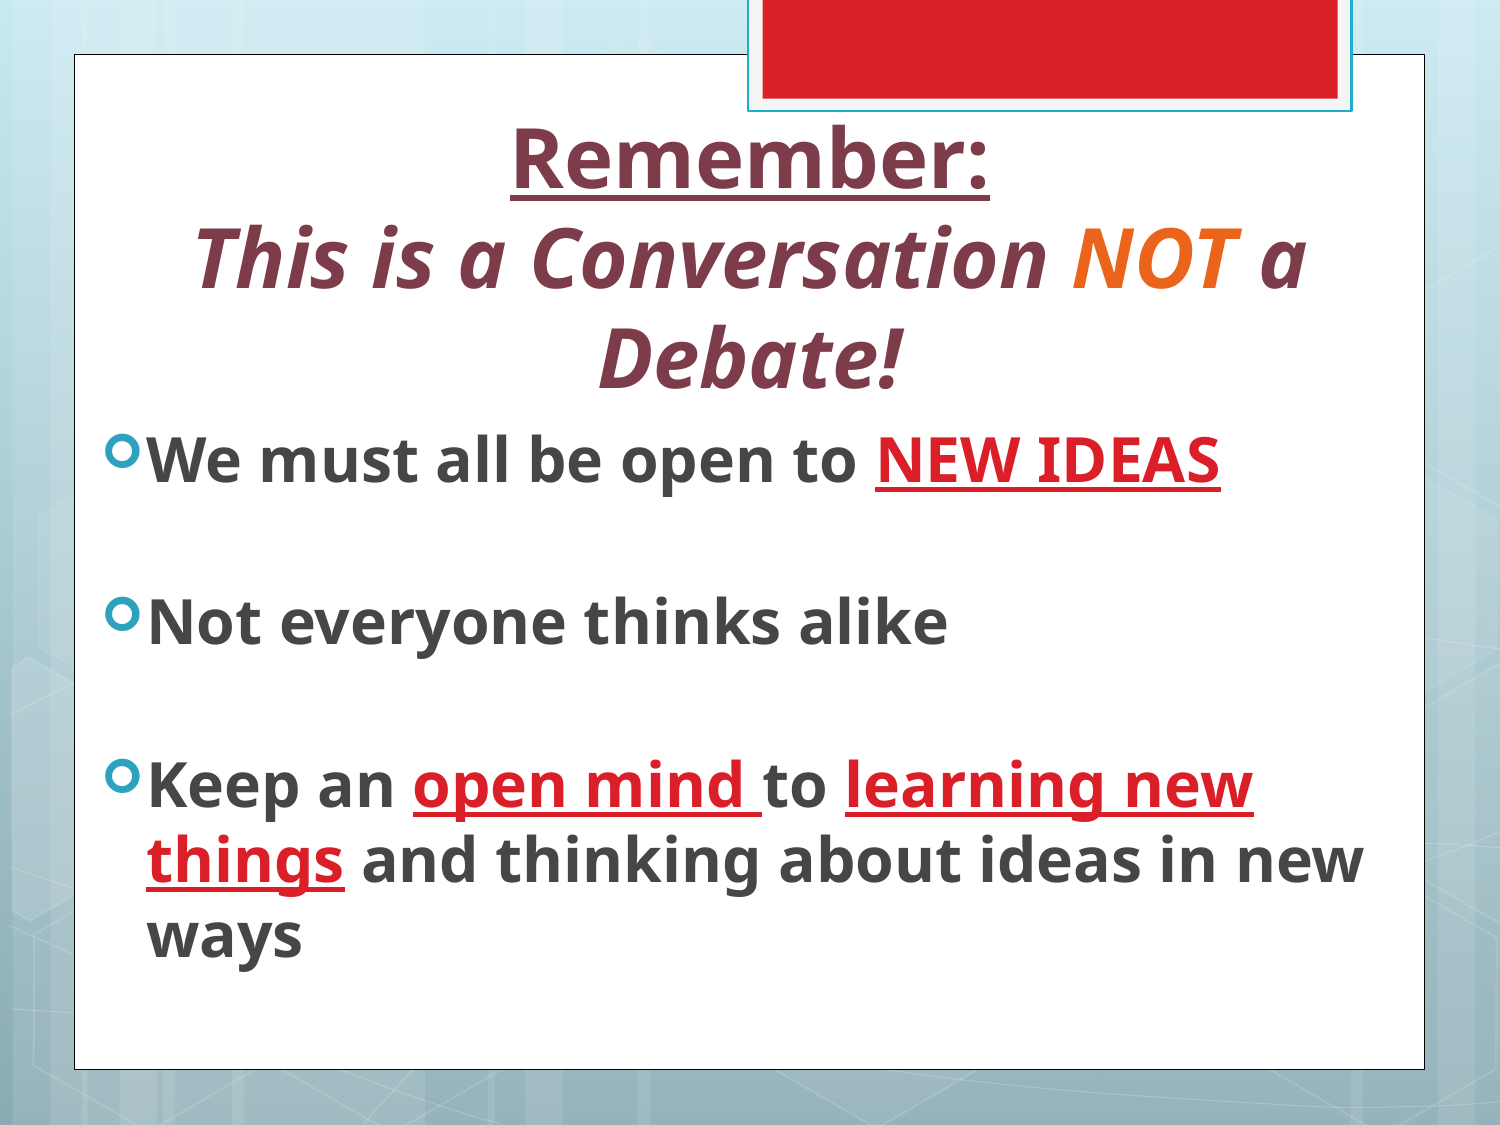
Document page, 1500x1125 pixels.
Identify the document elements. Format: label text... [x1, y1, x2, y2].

title Remember: This is a Conversation NOT a Debate! [75, 125, 1425, 413]
list We must all be open to NEW IDEAS Not everyone thinks alike Keep an open mind to learning new things and thinking about ideas in new ways [75, 412, 1413, 1013]
